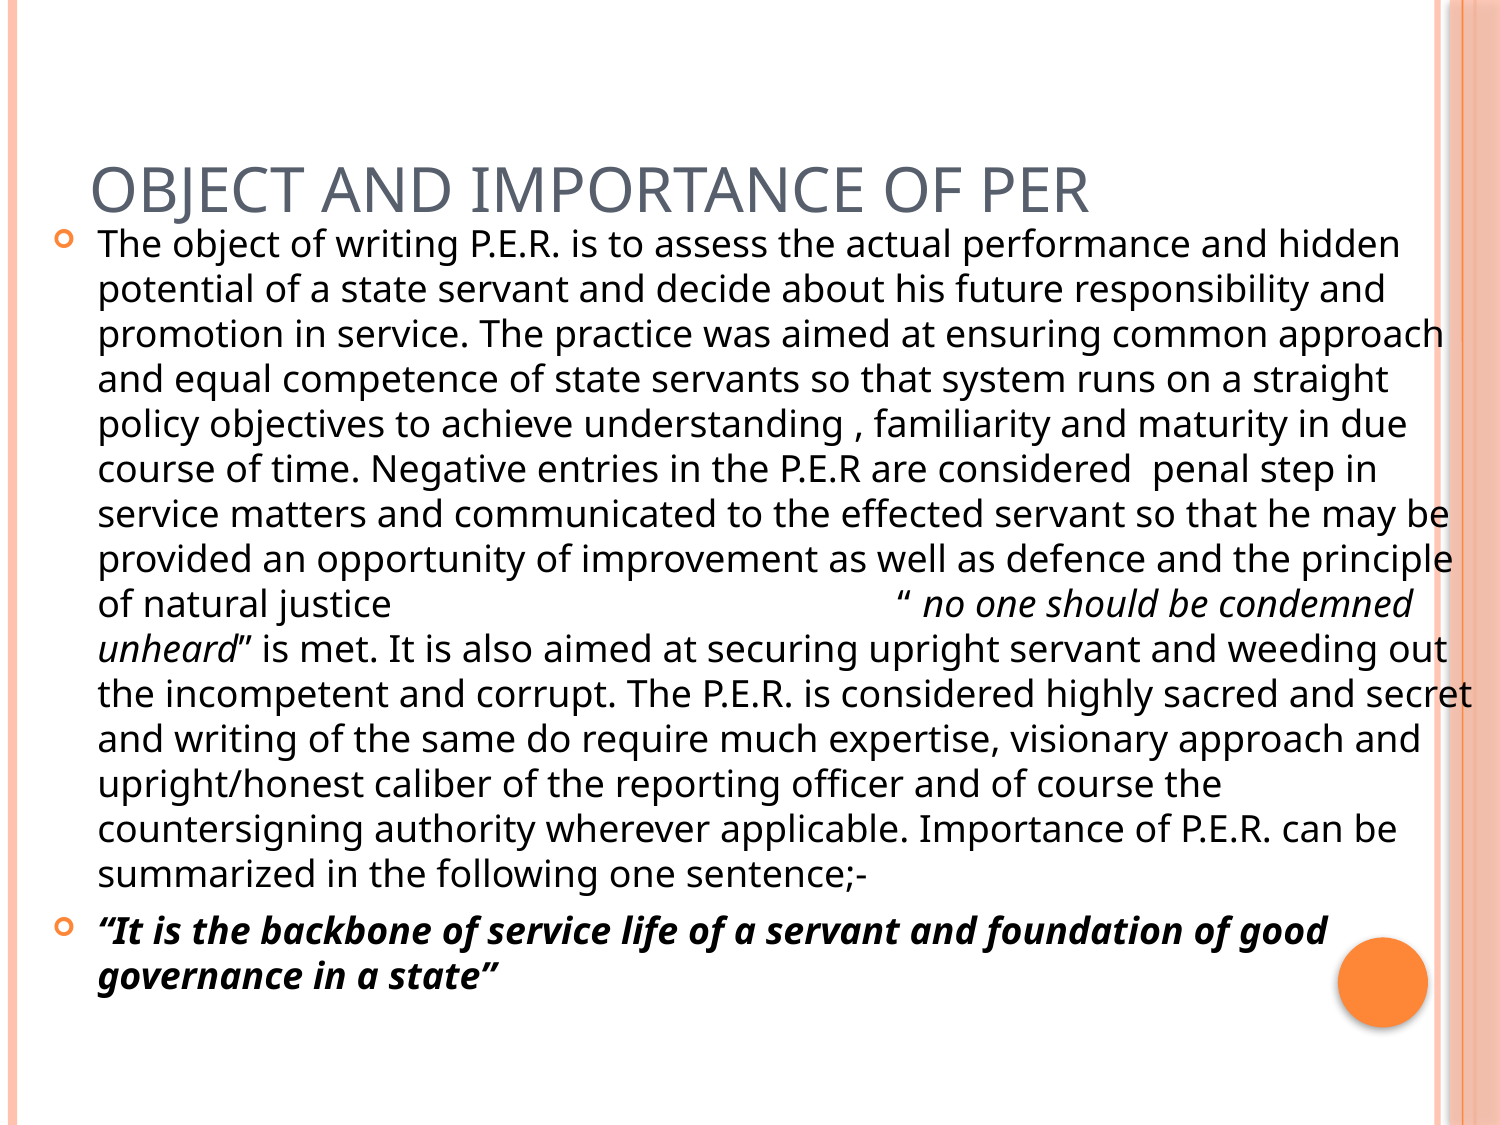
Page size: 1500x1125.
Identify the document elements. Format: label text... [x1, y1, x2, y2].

list The object of writing P.E.R. is to assess the actual performance and hidden potential of a state servant and decide about his future responsibility and promotion in service. The practice was aimed at ensuring common approach and equal competence of state servants so that system runs on a straight policy objectives to achieve understanding , familiarity and maturity in due course of time. Negative entries in the P.E.R are considered penal step in service matters and communicated to the effected servant so that he may be provided an opportunity of improvement as well as defence and the principle of natural justice “ no one should be condemned unheard” is met. It is also aimed at securing upright servant and weeding out the incompetent and corrupt. The P.E.R. is considered highly sacred and secret and writing of the same do require much expertise, visionary approach and upright/honest caliber of the reporting officer and of course the countersigning authority wherever applicable. Importance of P.E.R. can be summarized in the following one sentence;- “It is the backbone of service life of a servant and foundation of good governance in a state” [37, 212, 1500, 1025]
title Object and importance of PER [75, 45, 1300, 212]
